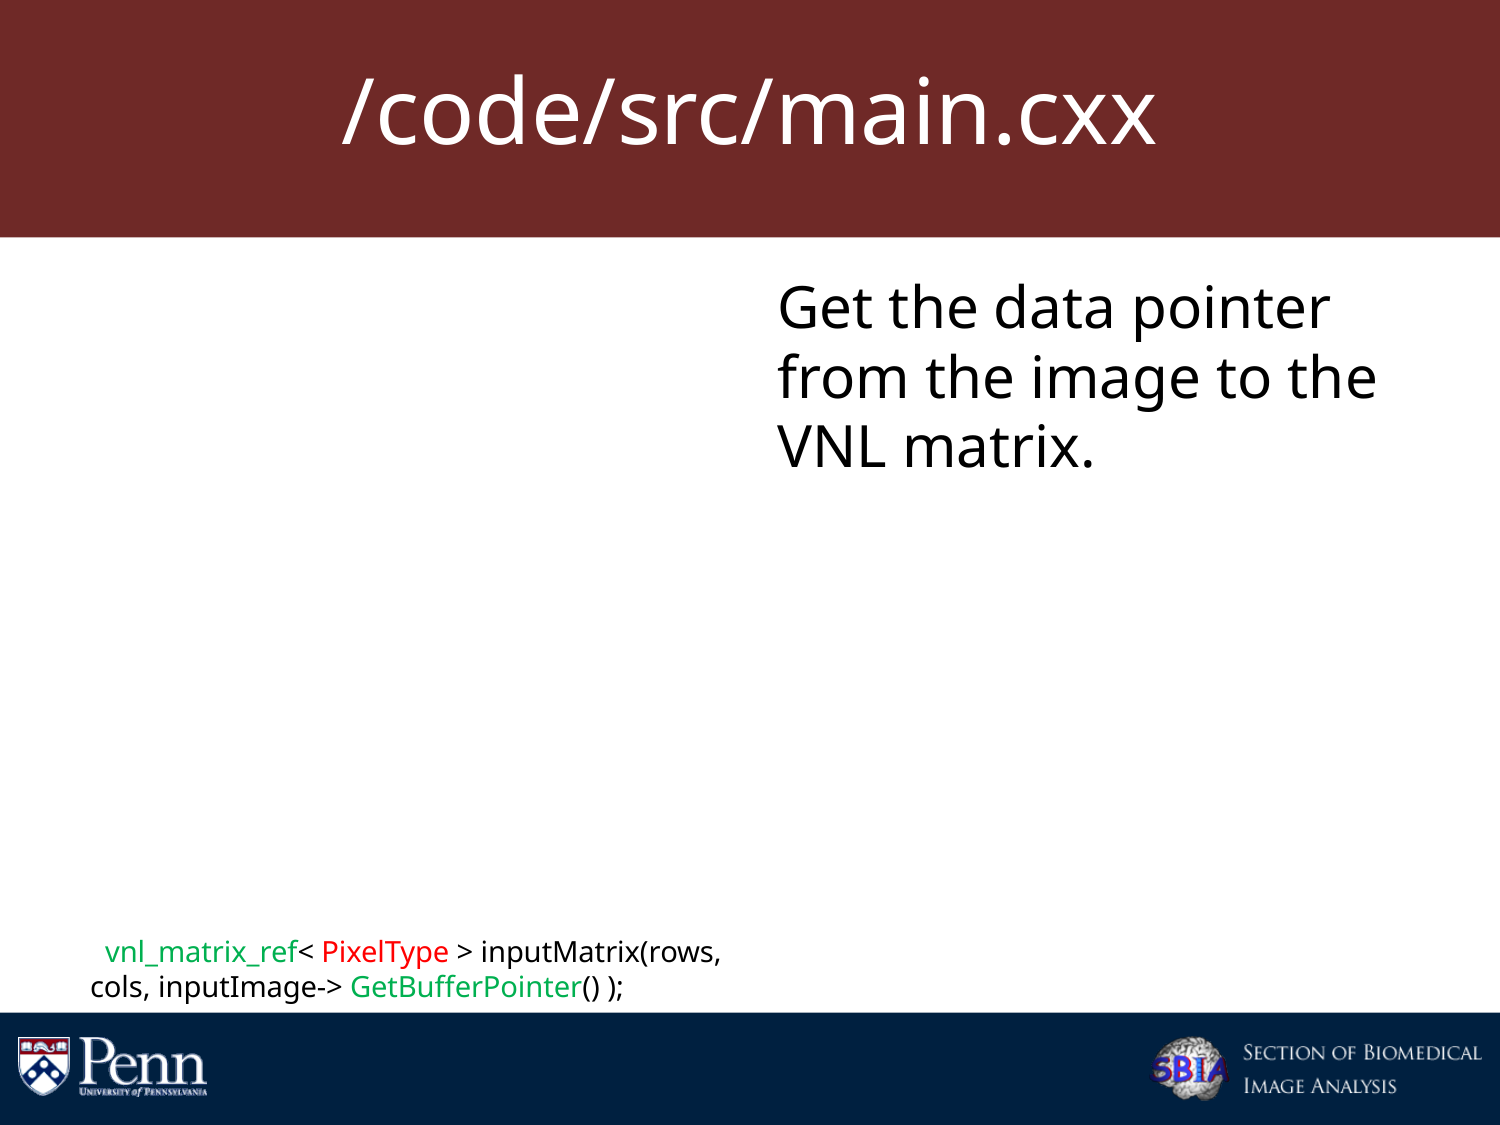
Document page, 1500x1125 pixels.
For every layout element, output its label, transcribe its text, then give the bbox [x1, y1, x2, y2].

list Get the data pointer from the image to the VNL matrix. [762, 262, 1425, 1013]
picture [18, 1037, 207, 1097]
title /code/src/main.cxx [75, 45, 1425, 238]
list typedef float PixelType; typedef itk::Image< PixelType, 2 > ImageType; ImageType::Pointer inputImage = ImageType::New(); SafeReadImage<ImageType>( inputImage, im_base-> GetFileName()); const unsigned int rows = inputImage-> GetBufferedRegion().GetSize()[0]; const unsigned int cols = inputImage-> GetBufferedRegion().GetSize()[1]; typedef vnl_matrix< PixelType > MatrixType; vnl_matrix_ref< PixelType > inputMatrix(rows, cols, inputImage-> GetBufferPointer() ); [75, 262, 738, 1013]
picture [1149, 1035, 1482, 1102]
